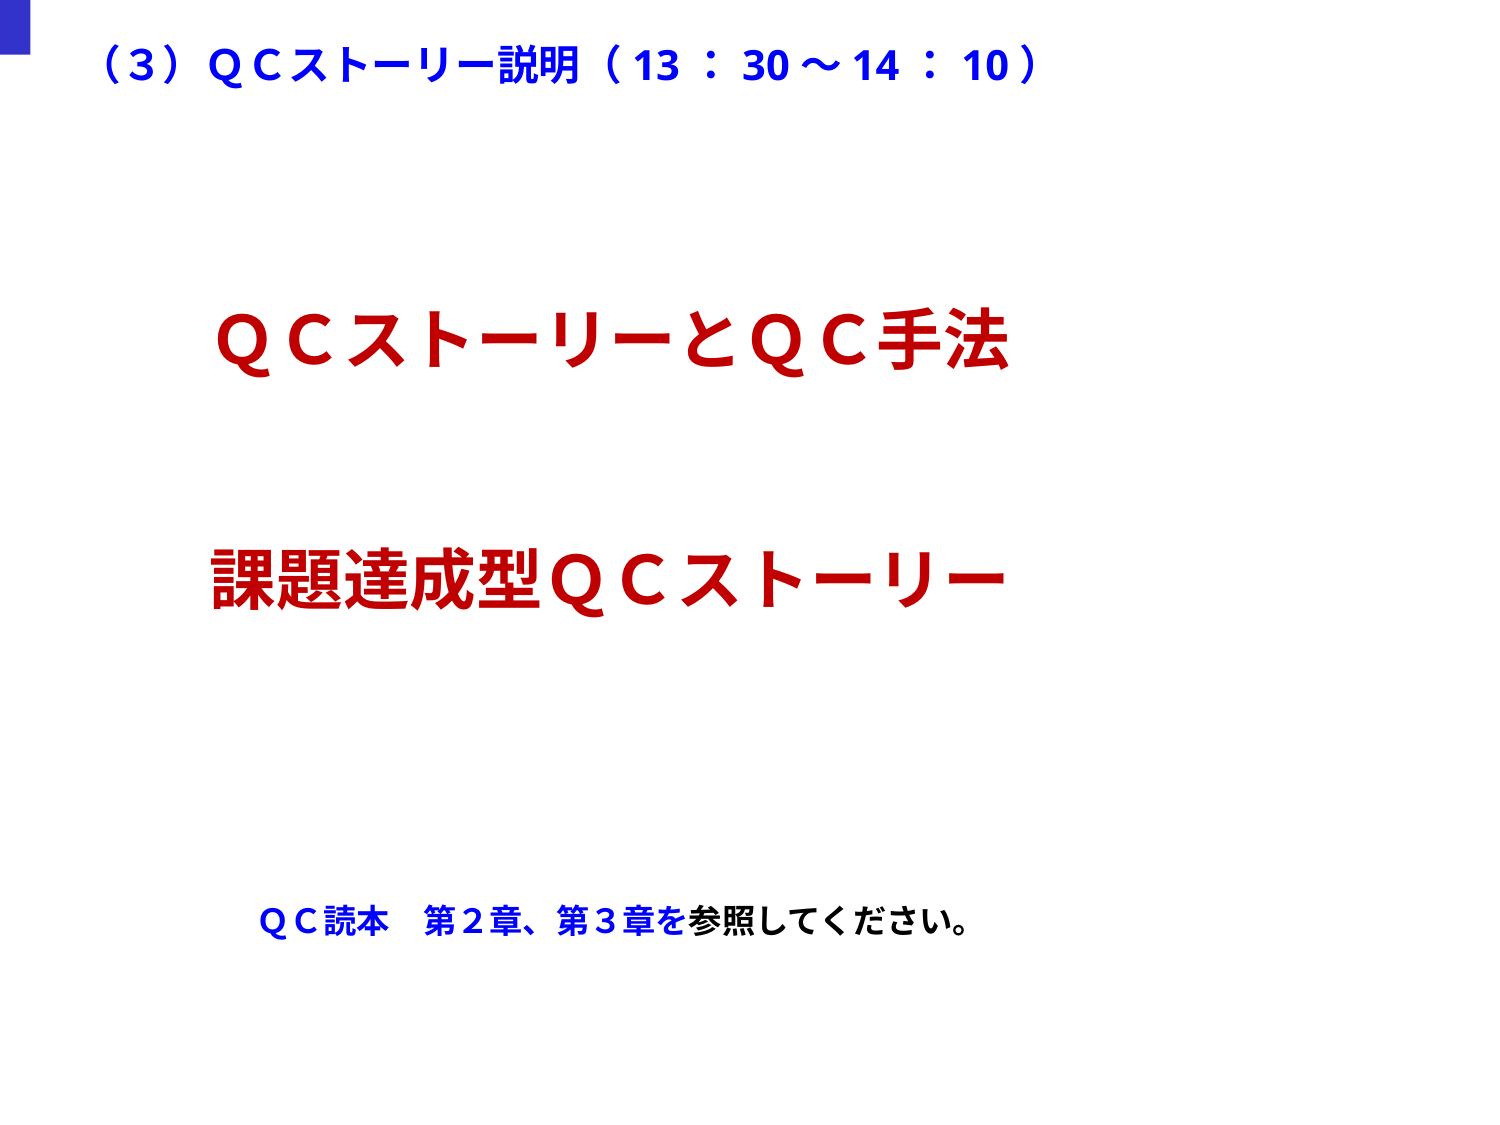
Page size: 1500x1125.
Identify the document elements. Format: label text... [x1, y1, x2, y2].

text_box ＱＣストーリーとＱＣ手法 課題達成型ＱＣストーリー [194, 290, 1500, 626]
text_box （３）ＱＣストーリー説明（13：30～14：10） [64, 31, 1353, 96]
text_box ＱＣ読本 第２章、第３章を参照してください。 [242, 893, 1306, 948]
text_box [0, 0, 31, 55]
